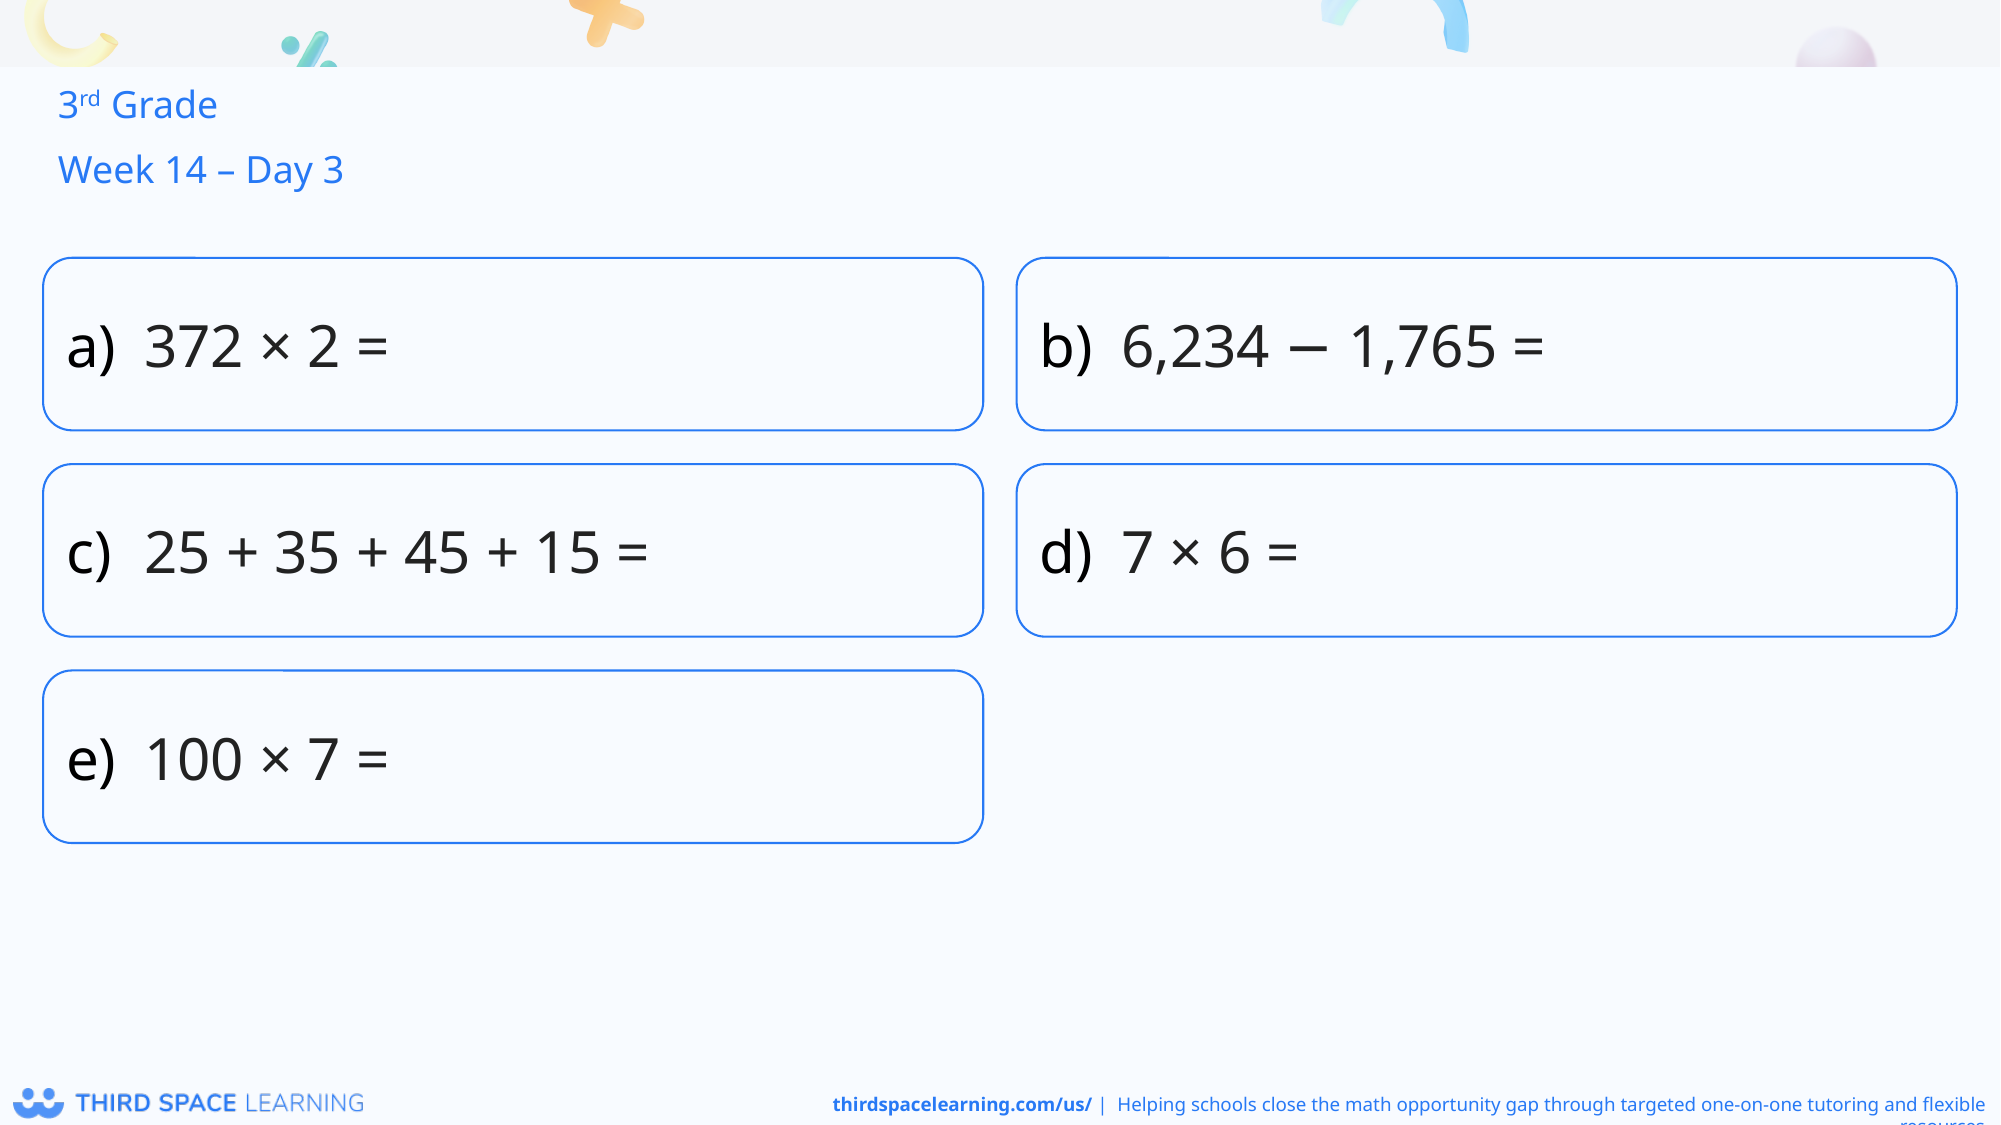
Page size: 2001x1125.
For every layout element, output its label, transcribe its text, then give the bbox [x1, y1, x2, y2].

list 7 × 6 = [1106, 478, 1939, 623]
list 6,234 − 1,765 = [1106, 272, 1939, 416]
list 25 + 35 + 45 + 15 = [129, 478, 962, 623]
text_box 3rd Grade Week 14 – Day 3 [43, 73, 509, 212]
list 372 × 2 = [129, 272, 962, 416]
picture [13, 1088, 365, 1119]
picture [0, 0, 2000, 67]
list 100 × 7 = [129, 684, 962, 829]
